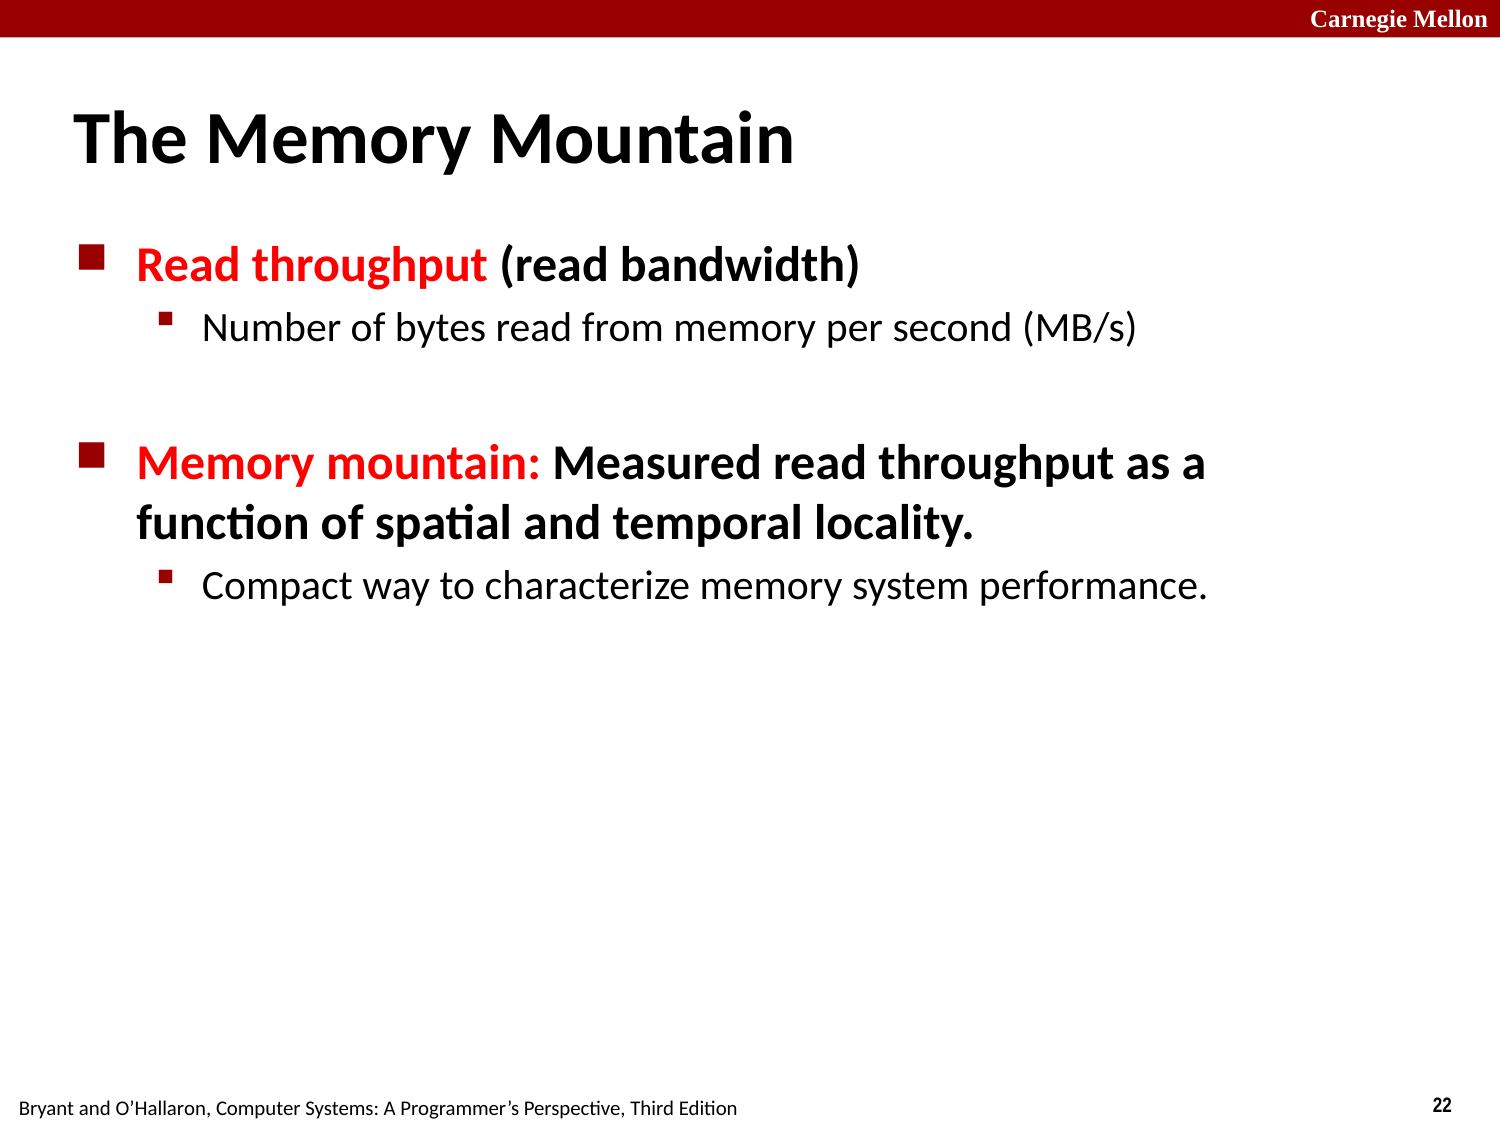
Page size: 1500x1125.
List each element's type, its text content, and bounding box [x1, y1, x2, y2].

title The Memory Mountain [58, 71, 1305, 197]
list Read throughput (read bandwidth) Number of bytes read from memory per second (MB/s) Memory mountain: Measured read throughput as a function of spatial and temporal locality. Compact way to characterize memory system performance. [64, 223, 1361, 1040]
